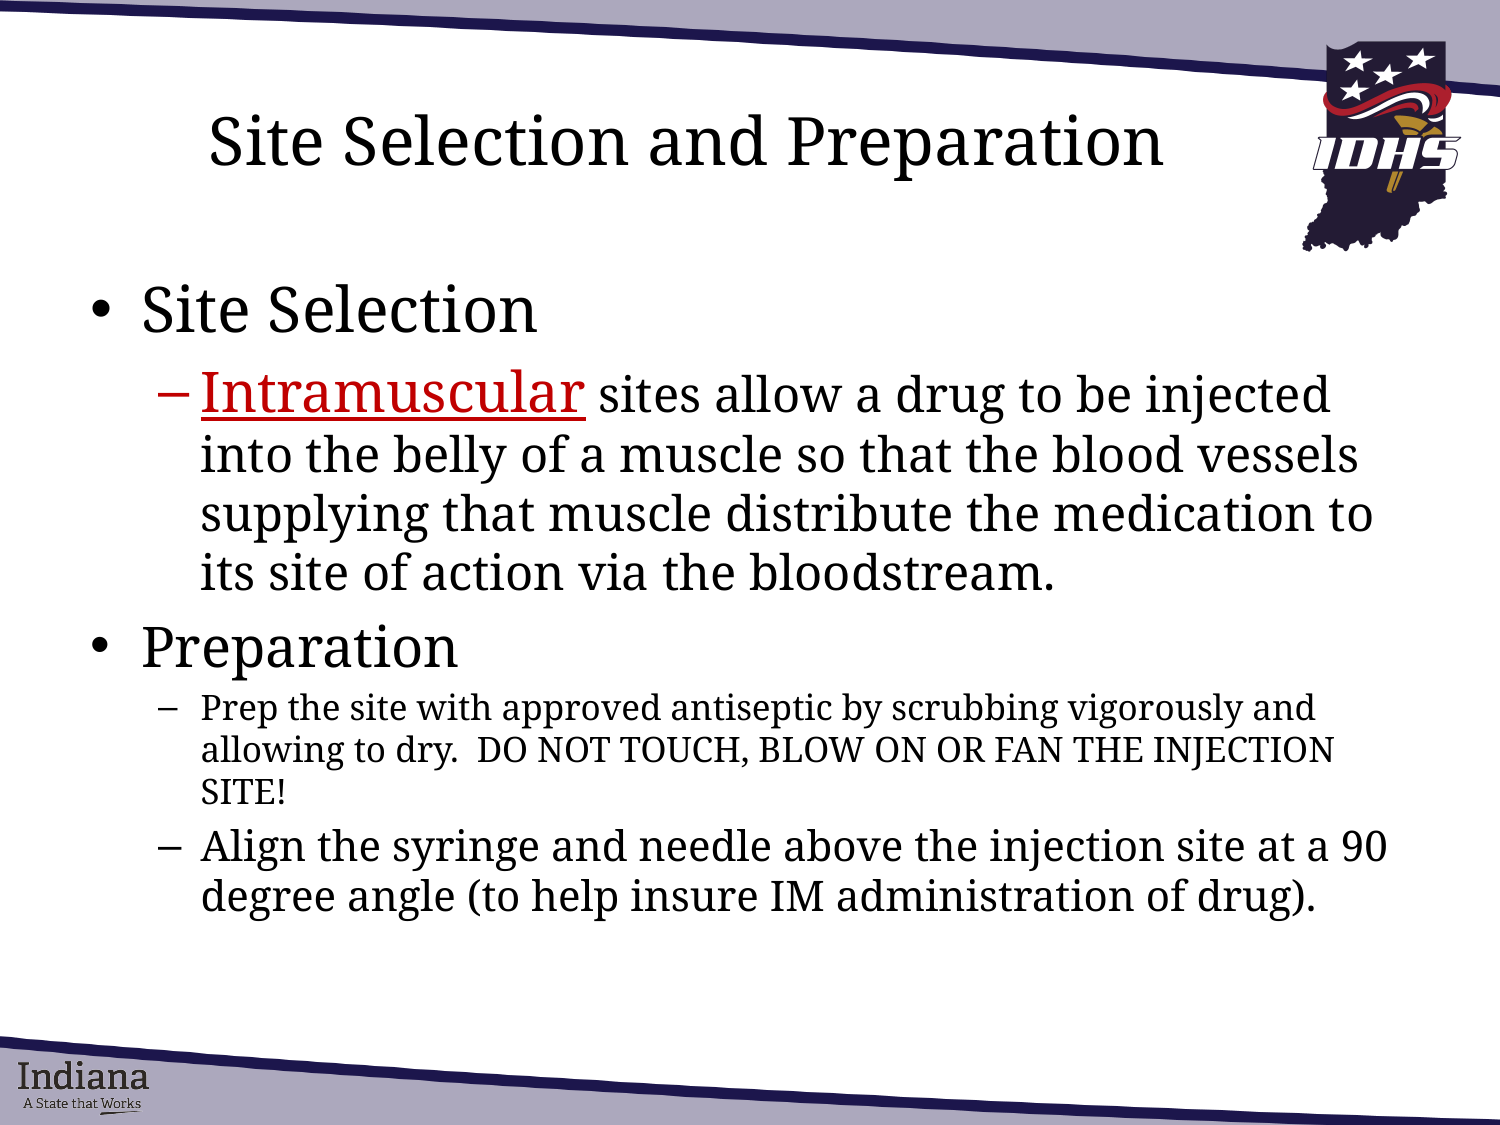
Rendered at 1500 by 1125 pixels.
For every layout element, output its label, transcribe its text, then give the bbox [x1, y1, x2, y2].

title Site Selection and Preparation [75, 45, 1300, 233]
picture [0, 0, 1500, 1125]
list Site Selection Intramuscular sites allow a drug to be injected into the belly of a muscle so that the blood vessels supplying that muscle distribute the medication to its site of action via the bloodstream. Preparation Prep the site with approved antiseptic by scrubbing vigorously and allowing to dry. DO NOT TOUCH, BLOW ON OR FAN THE INJECTION SITE! Align the syringe and needle above the injection site at a 90 degree angle (to help insure IM administration of drug). [75, 262, 1425, 1005]
